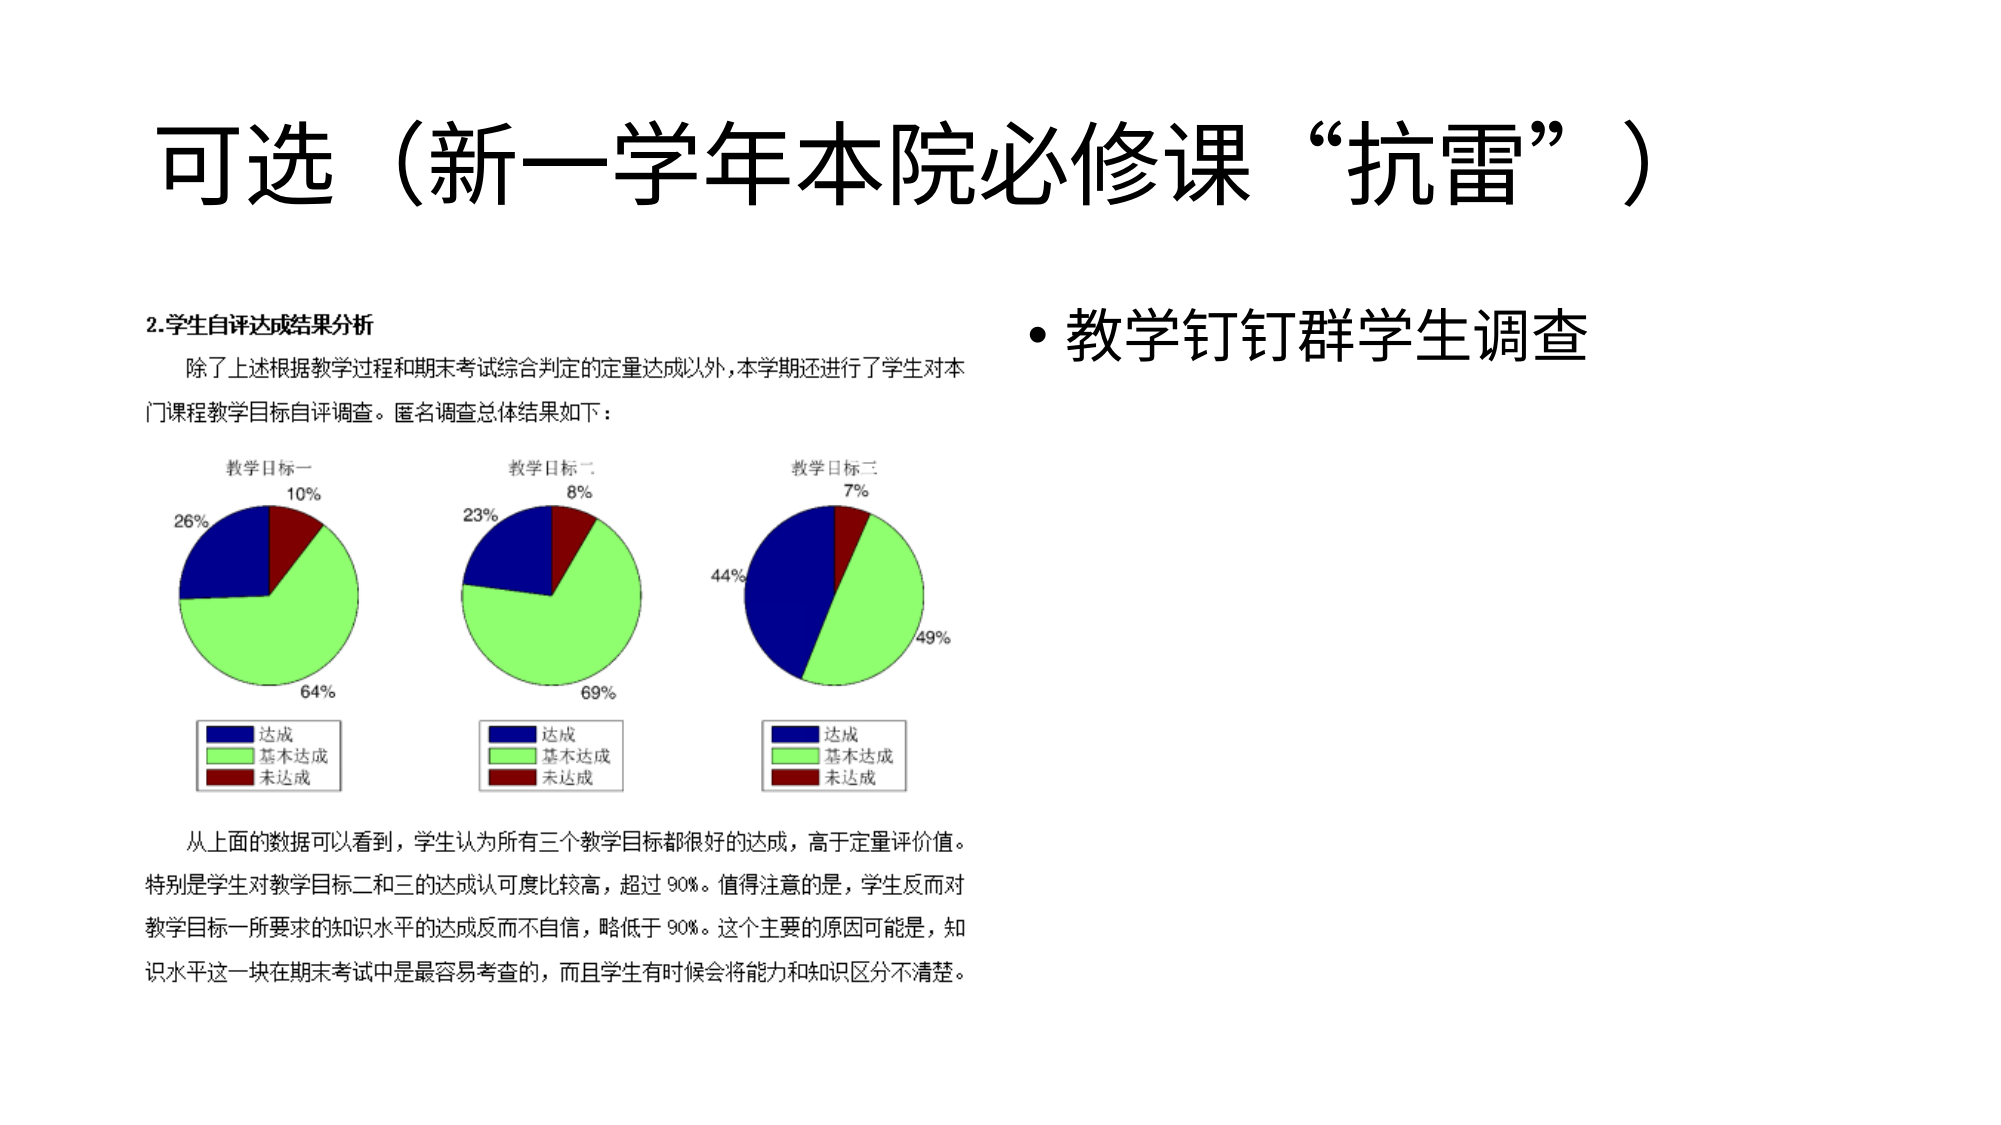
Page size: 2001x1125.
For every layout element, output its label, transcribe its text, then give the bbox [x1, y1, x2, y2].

title 可选（新一学年本院必修课“抗雷”） [137, 59, 1863, 278]
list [137, 307, 988, 1006]
list 教学钉钉群学生调查 [1012, 299, 1863, 1014]
